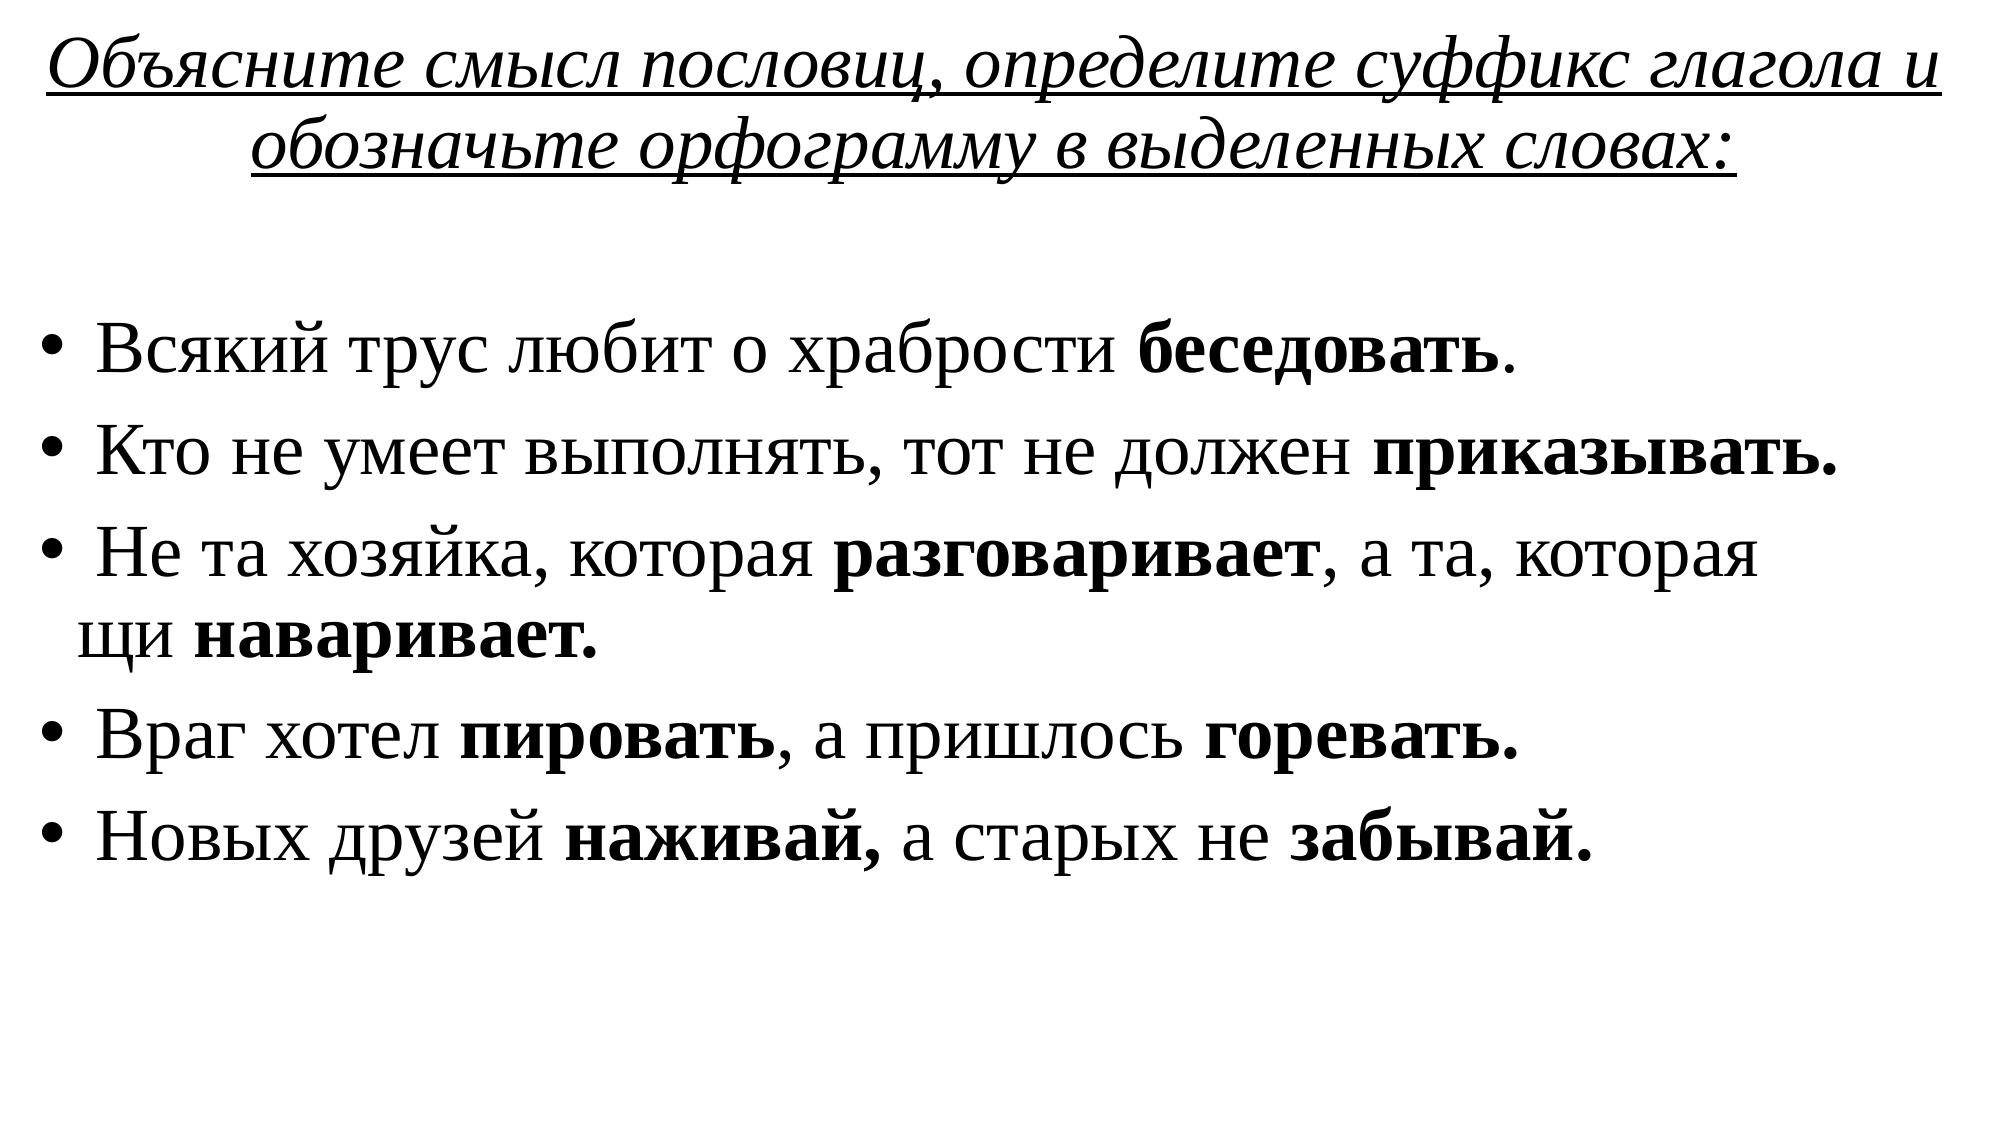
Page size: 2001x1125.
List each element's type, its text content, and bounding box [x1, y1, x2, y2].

list Объясните смысл пословиц, определите суффикс глагола и обозначьте орфограмму в выделенных словах: Всякий трус любит о храбрости беседовать. Кто не умеет выполнять, тот не должен приказывать. Не та хозяйка, которая разговаривает, а та, которая щи наваривает. Враг хотел пировать, а пришлось горевать. Новых друзей наживай, а старых не забывай. [24, 15, 1964, 1105]
